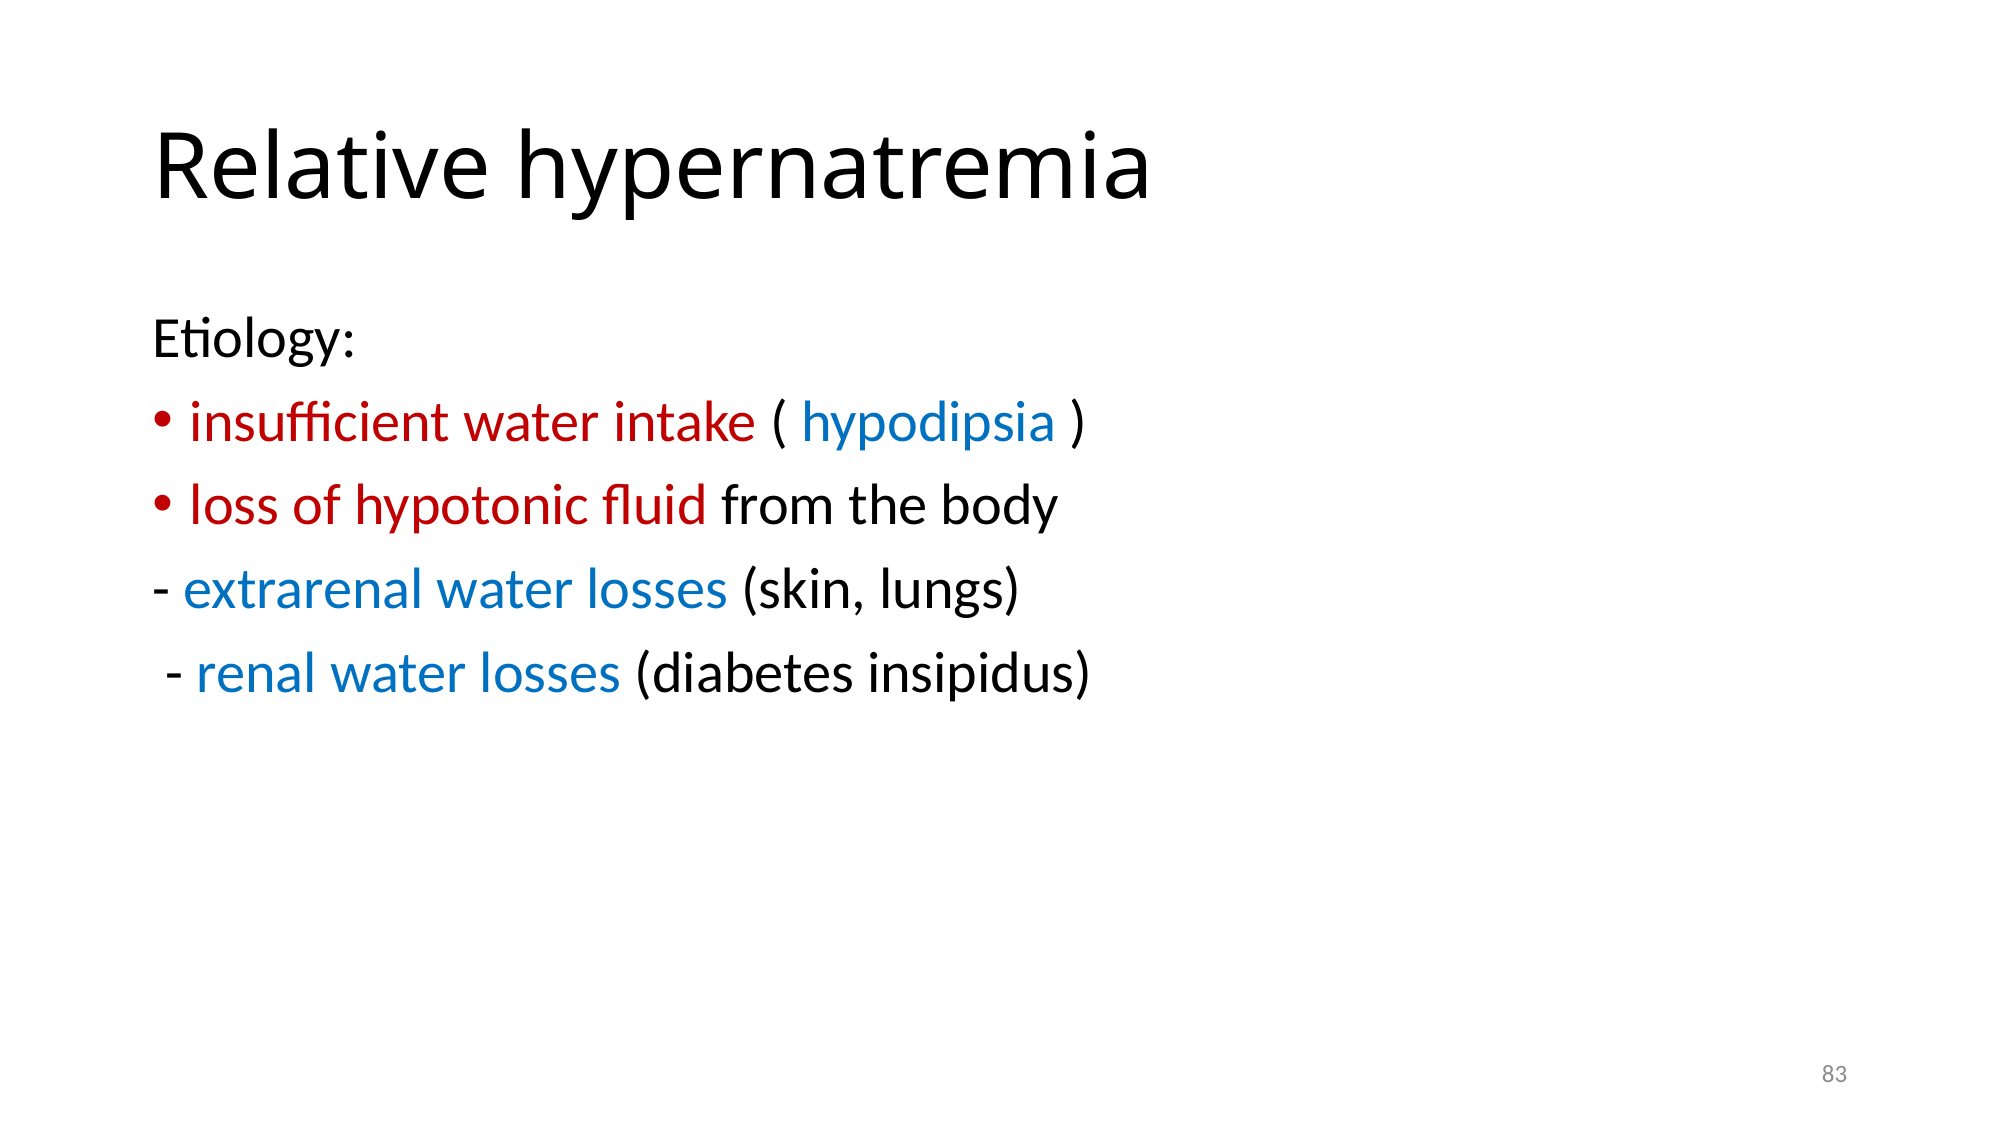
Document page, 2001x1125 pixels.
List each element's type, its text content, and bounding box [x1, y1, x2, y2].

title Relative hypernatremia [137, 59, 1863, 278]
slide_number 83 [1412, 1042, 1863, 1103]
list Etiology: insufficient water intake ( hypodipsia ) loss of hypotonic fluid from the body - extrarenal water losses (skin, lungs) - renal water losses (diabetes insipidus) [137, 299, 1863, 1014]
